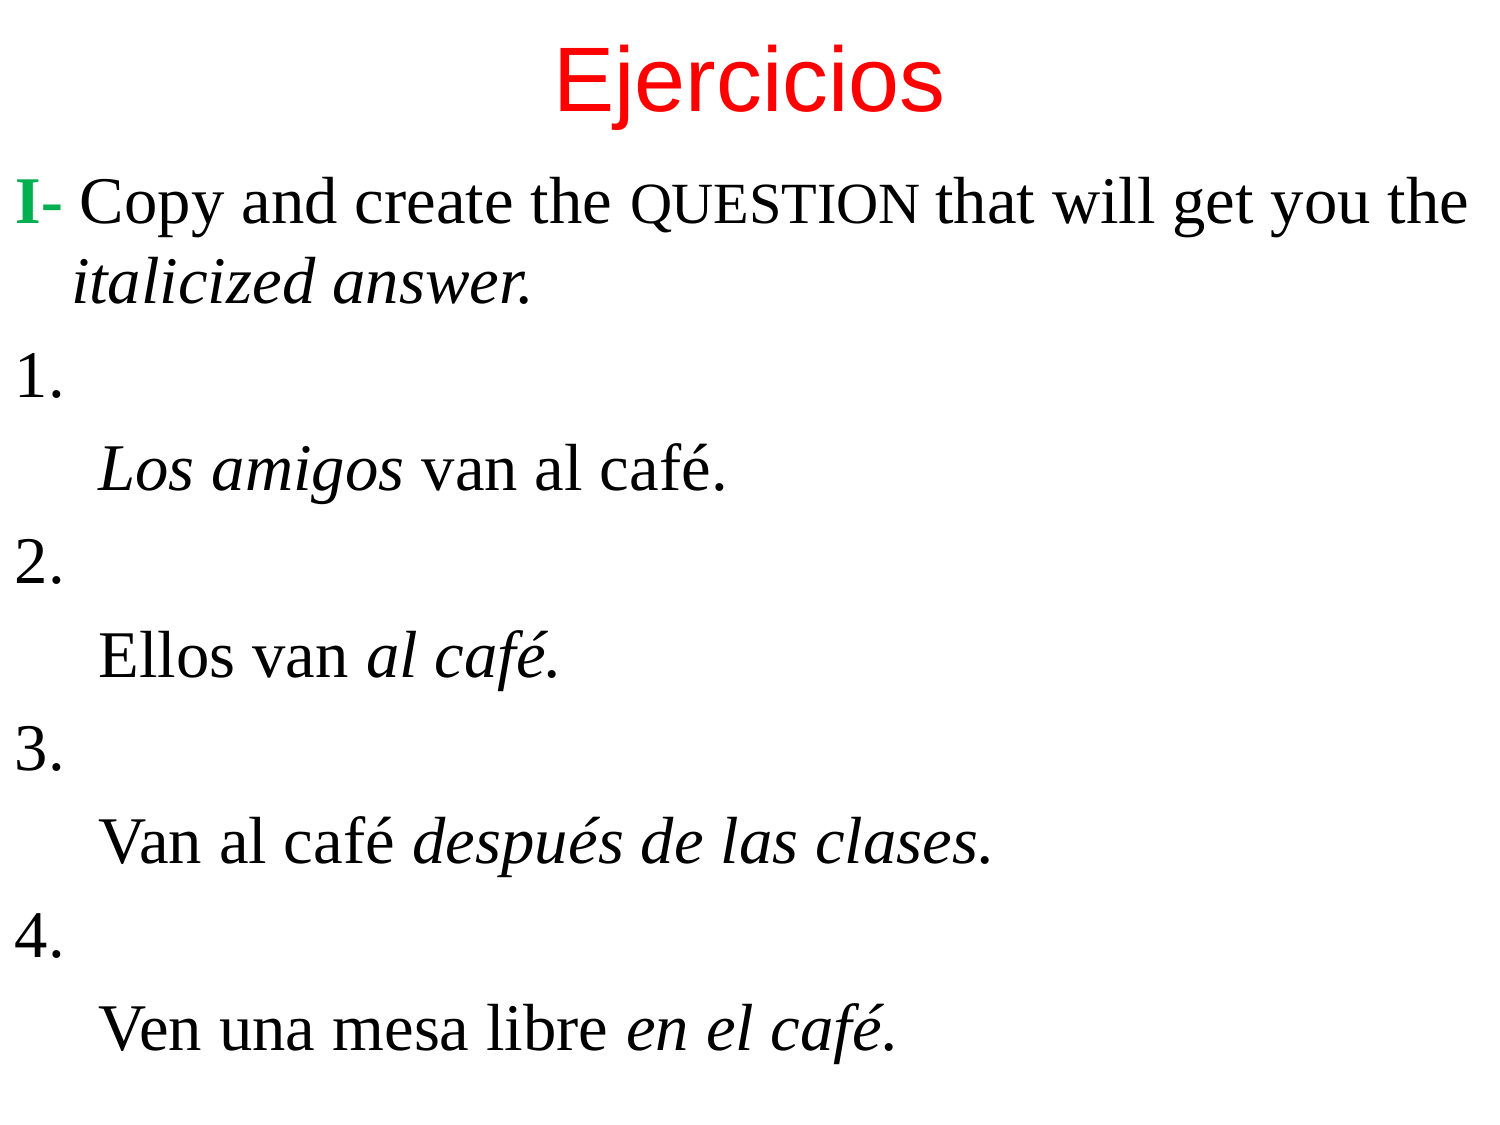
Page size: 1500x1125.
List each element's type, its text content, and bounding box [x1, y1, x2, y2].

text_box I- Copy and create the QUESTION that will get you the italicized answer. 1. Los amigos van al café. 2. Ellos van al café. 3. Van al café después de las clases. 4. Ven una mesa libre en el café. [0, 149, 1500, 1125]
text_box Ejercicios [74, 12, 1425, 149]
